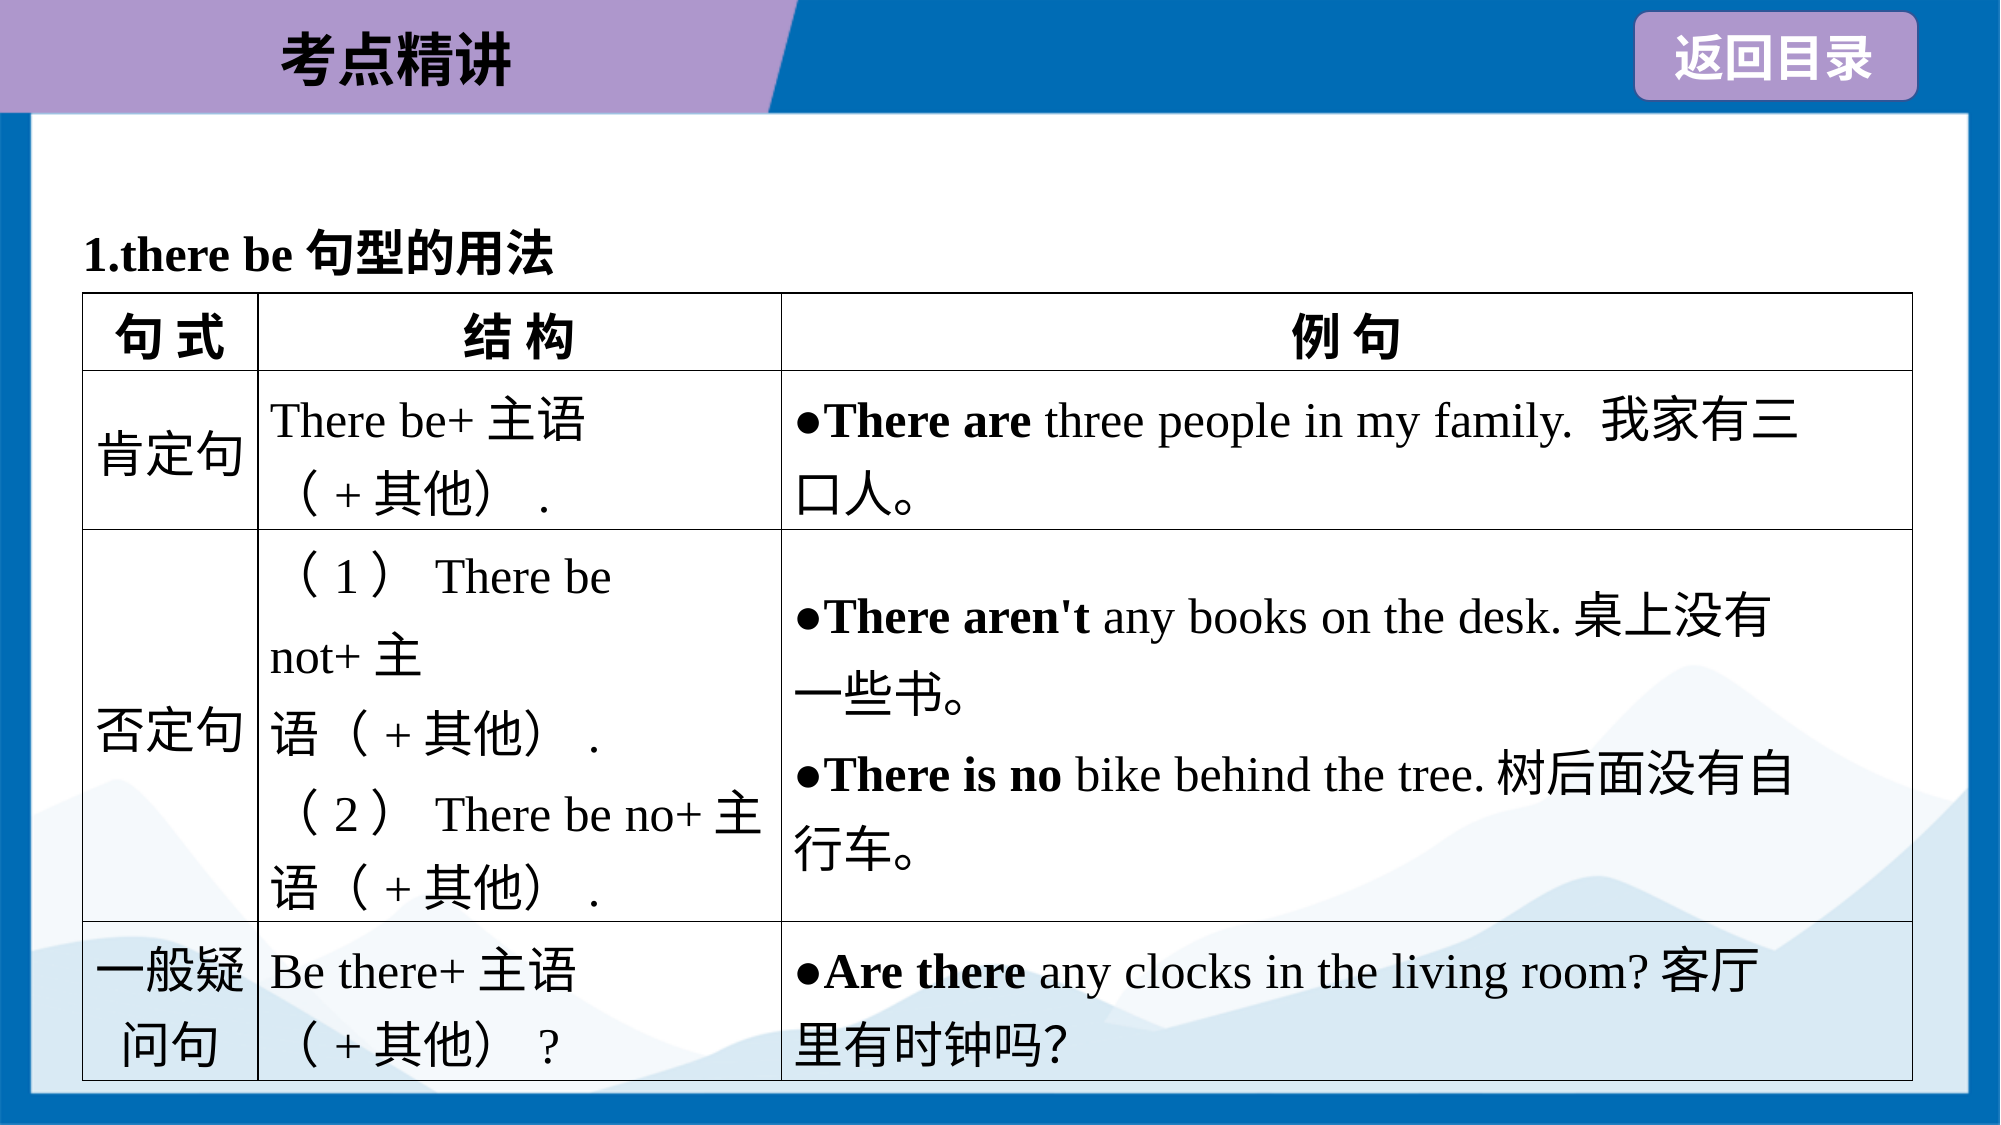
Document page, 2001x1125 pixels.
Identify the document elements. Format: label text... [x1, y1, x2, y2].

table_cell （1）There be not+主 语（+其他）. （2）There be no+主 语（+其他）. [259, 530, 781, 921]
table_cell 一般疑 问句 [83, 922, 257, 1080]
table_header 结 构 [259, 294, 781, 370]
table_header 句 式 [83, 294, 257, 370]
table_cell Be there+主语 （+其他）? [259, 922, 781, 1080]
table_cell 否定句 [83, 530, 257, 921]
table_cell There be+主语 （+其他）. [259, 371, 781, 529]
table_cell ●There are three people in my family. 我家有三 口人。 [782, 371, 1912, 529]
picture [0, 0, 2000, 1125]
text_box 1.there be句型的用法 [82, 193, 1917, 272]
table_cell ●Are there any clocks in the living room?客厅 里有时钟吗？ [782, 922, 1912, 1080]
table_cell 肯定句 [83, 371, 257, 529]
table_header 例 句 [782, 294, 1912, 370]
table_cell ●There aren't any books on the desk.桌上没有 一些书。 ●There is no bike behind the tree.树后面没有自 行车。 [782, 530, 1912, 921]
